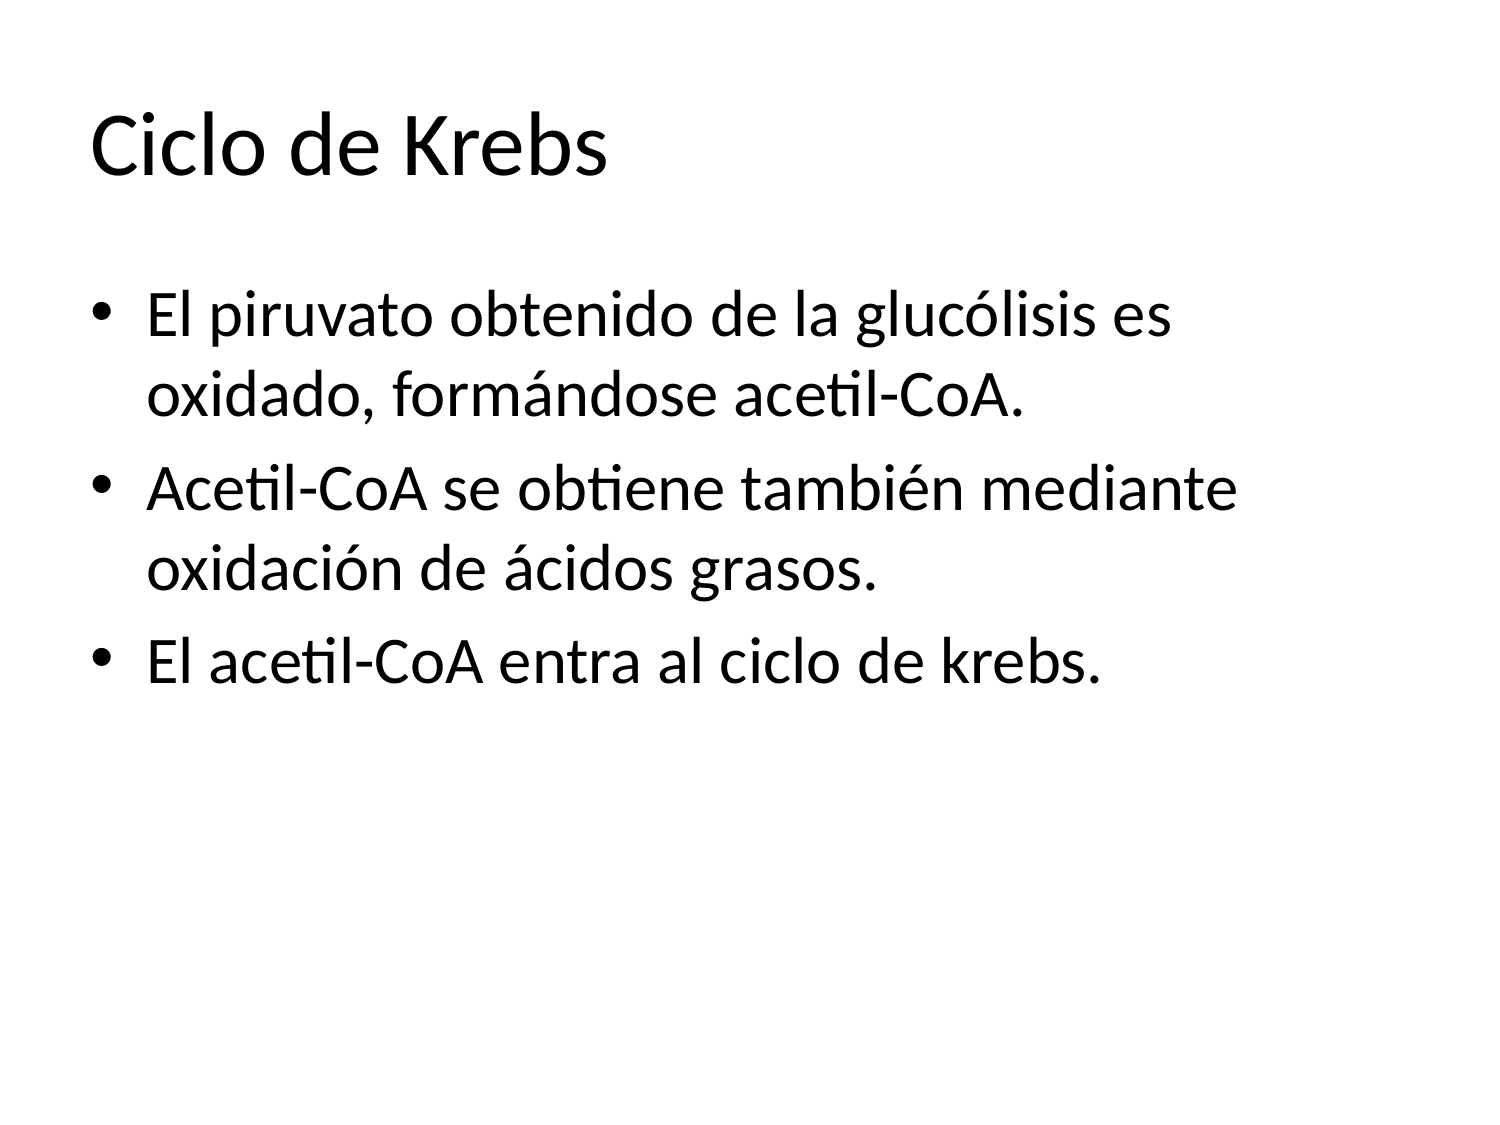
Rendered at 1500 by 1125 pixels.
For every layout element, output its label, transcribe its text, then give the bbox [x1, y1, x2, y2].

title Ciclo de Krebs [75, 45, 1425, 233]
list El piruvato obtenido de la glucólisis es oxidado, formándose acetil-CoA. Acetil-CoA se obtiene también mediante oxidación de ácidos grasos. El acetil-CoA entra al ciclo de krebs. [75, 262, 1425, 1005]
